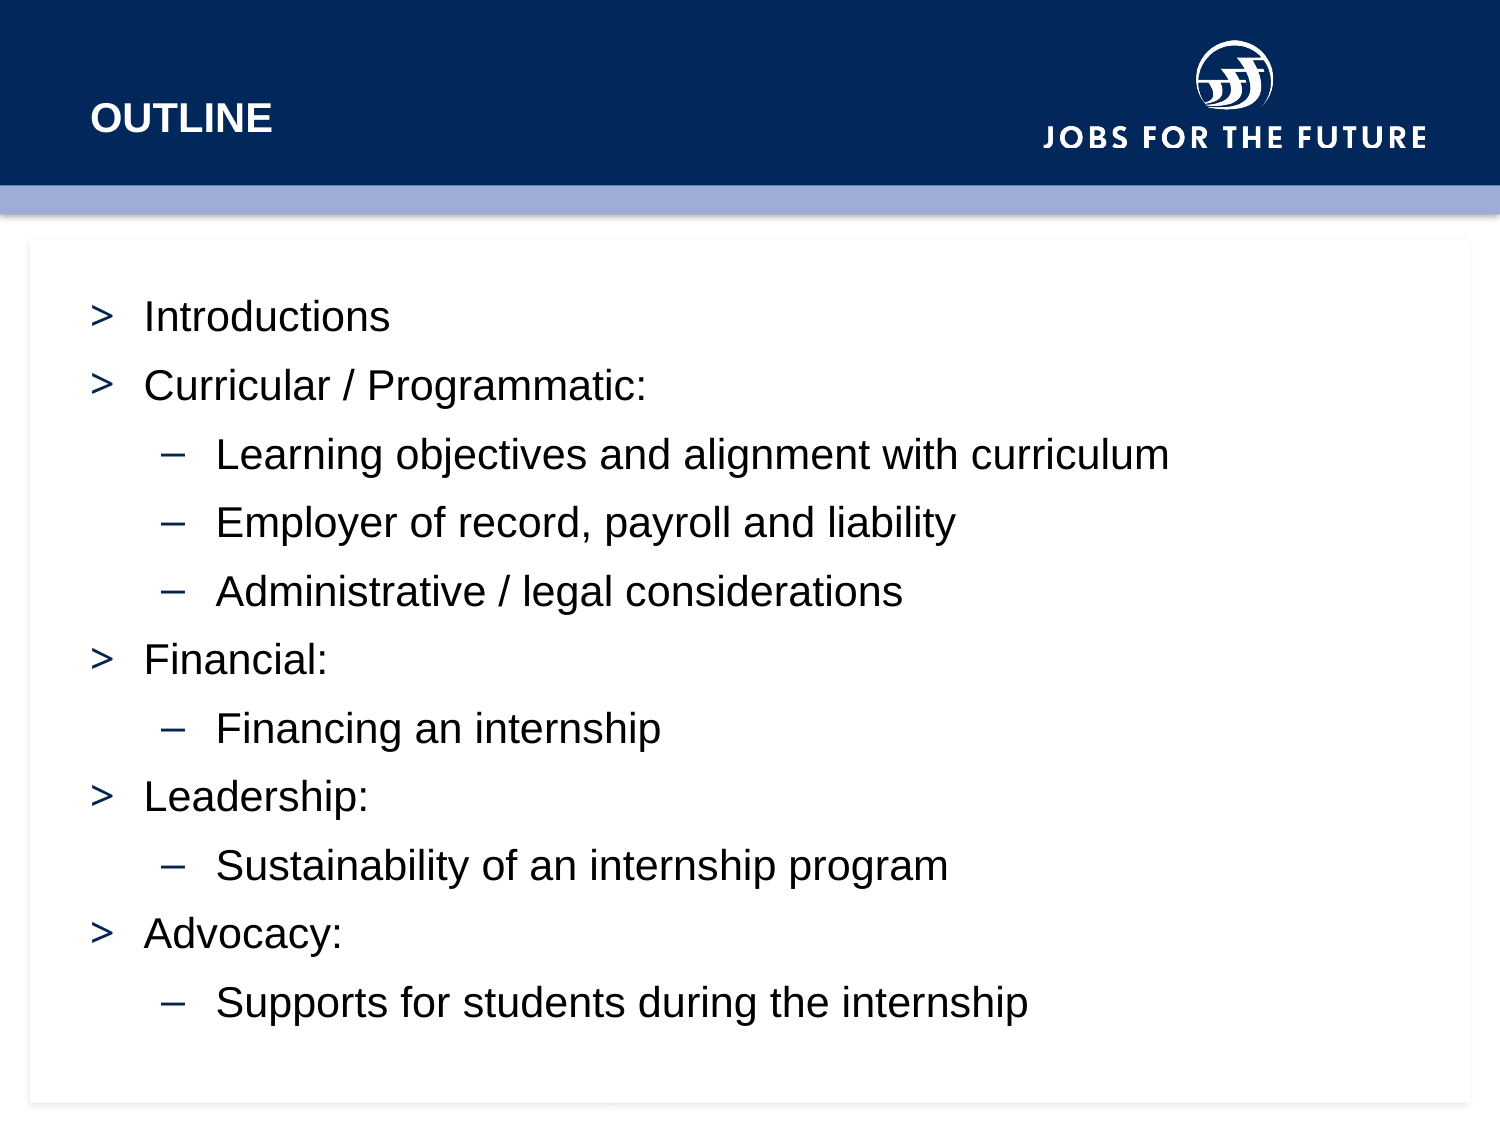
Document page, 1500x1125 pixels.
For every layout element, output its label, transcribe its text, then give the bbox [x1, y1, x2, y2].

list Introductions Curricular / Programmatic: Learning objectives and alignment with curriculum Employer of record, payroll and liability Administrative / legal considerations Financial: Financing an internship Leadership: Sustainability of an internship program Advocacy: Supports for students during the internship [75, 281, 1425, 1041]
title Outline [75, 45, 1013, 188]
